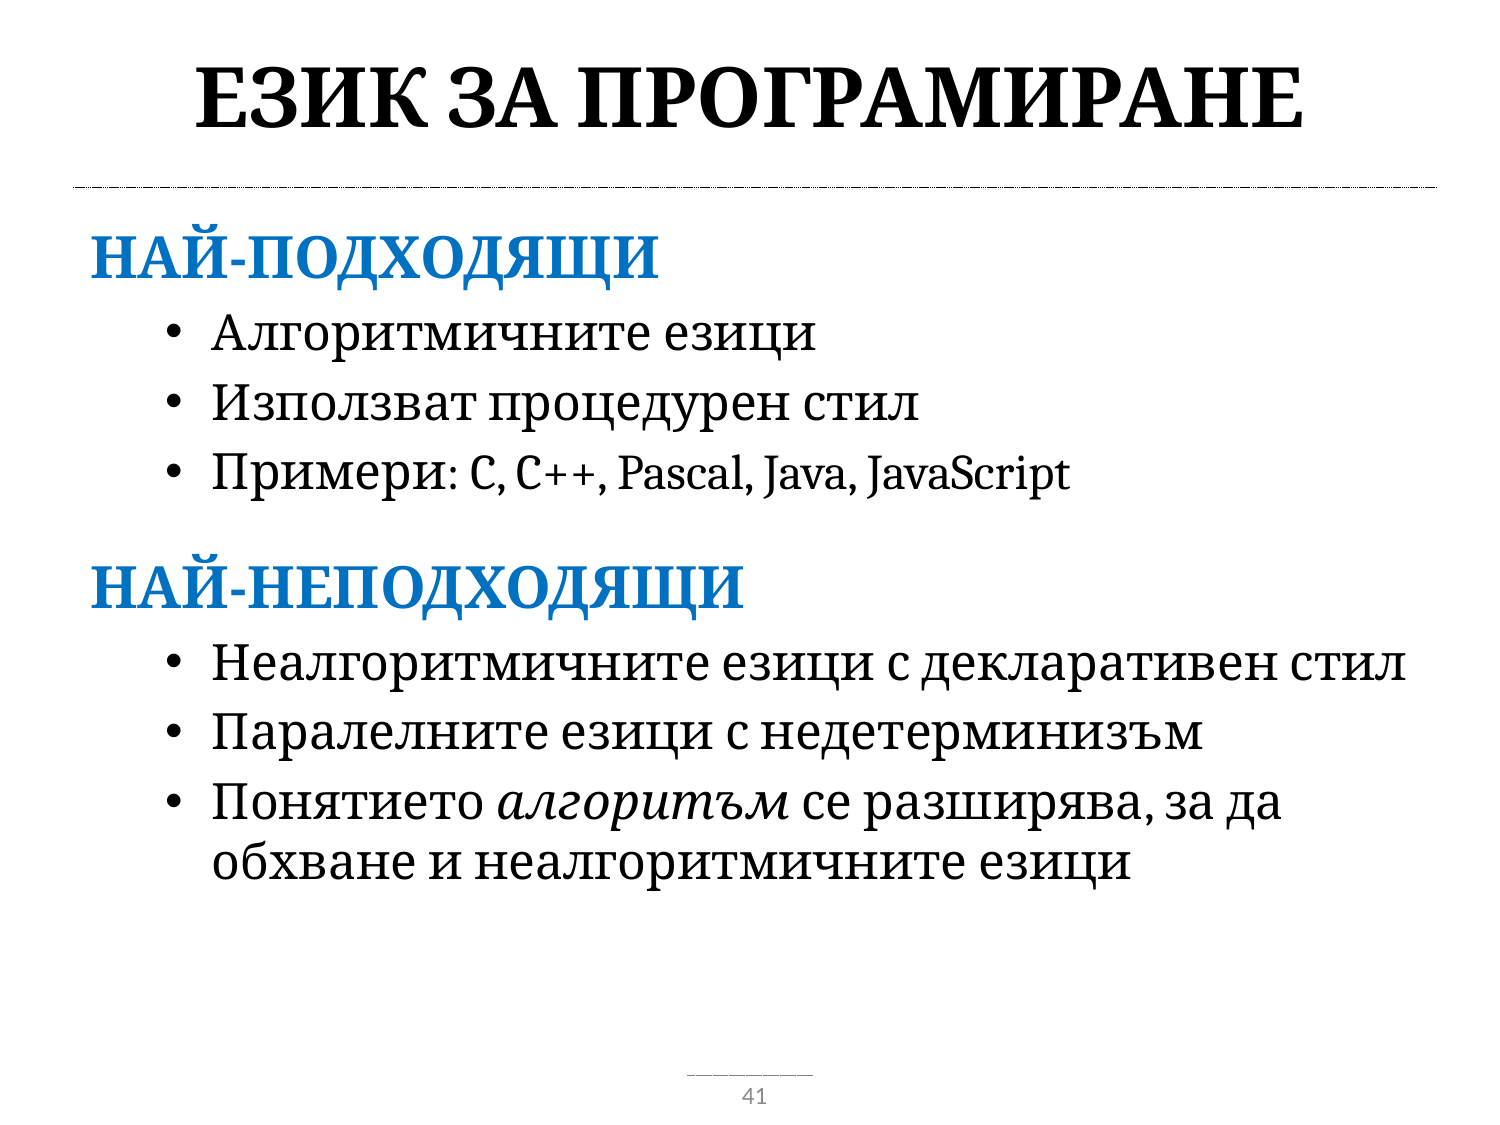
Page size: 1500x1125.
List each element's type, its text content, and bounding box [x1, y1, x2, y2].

list Най-подходящи Алгоритмичните езици Използват процедурен стил Примери: C, C++, Pascal, Java, JavaScript Най-неподходящи Неалгоритмичните езици с декларативен стил Паралелните езици с недетерминизъм Понятието алгоритъм се разширява, за да обхване и неалгоритмичните езици [75, 212, 1450, 1063]
slide_number 41 [579, 1065, 930, 1125]
title Език за програмиране [0, 0, 1500, 188]
